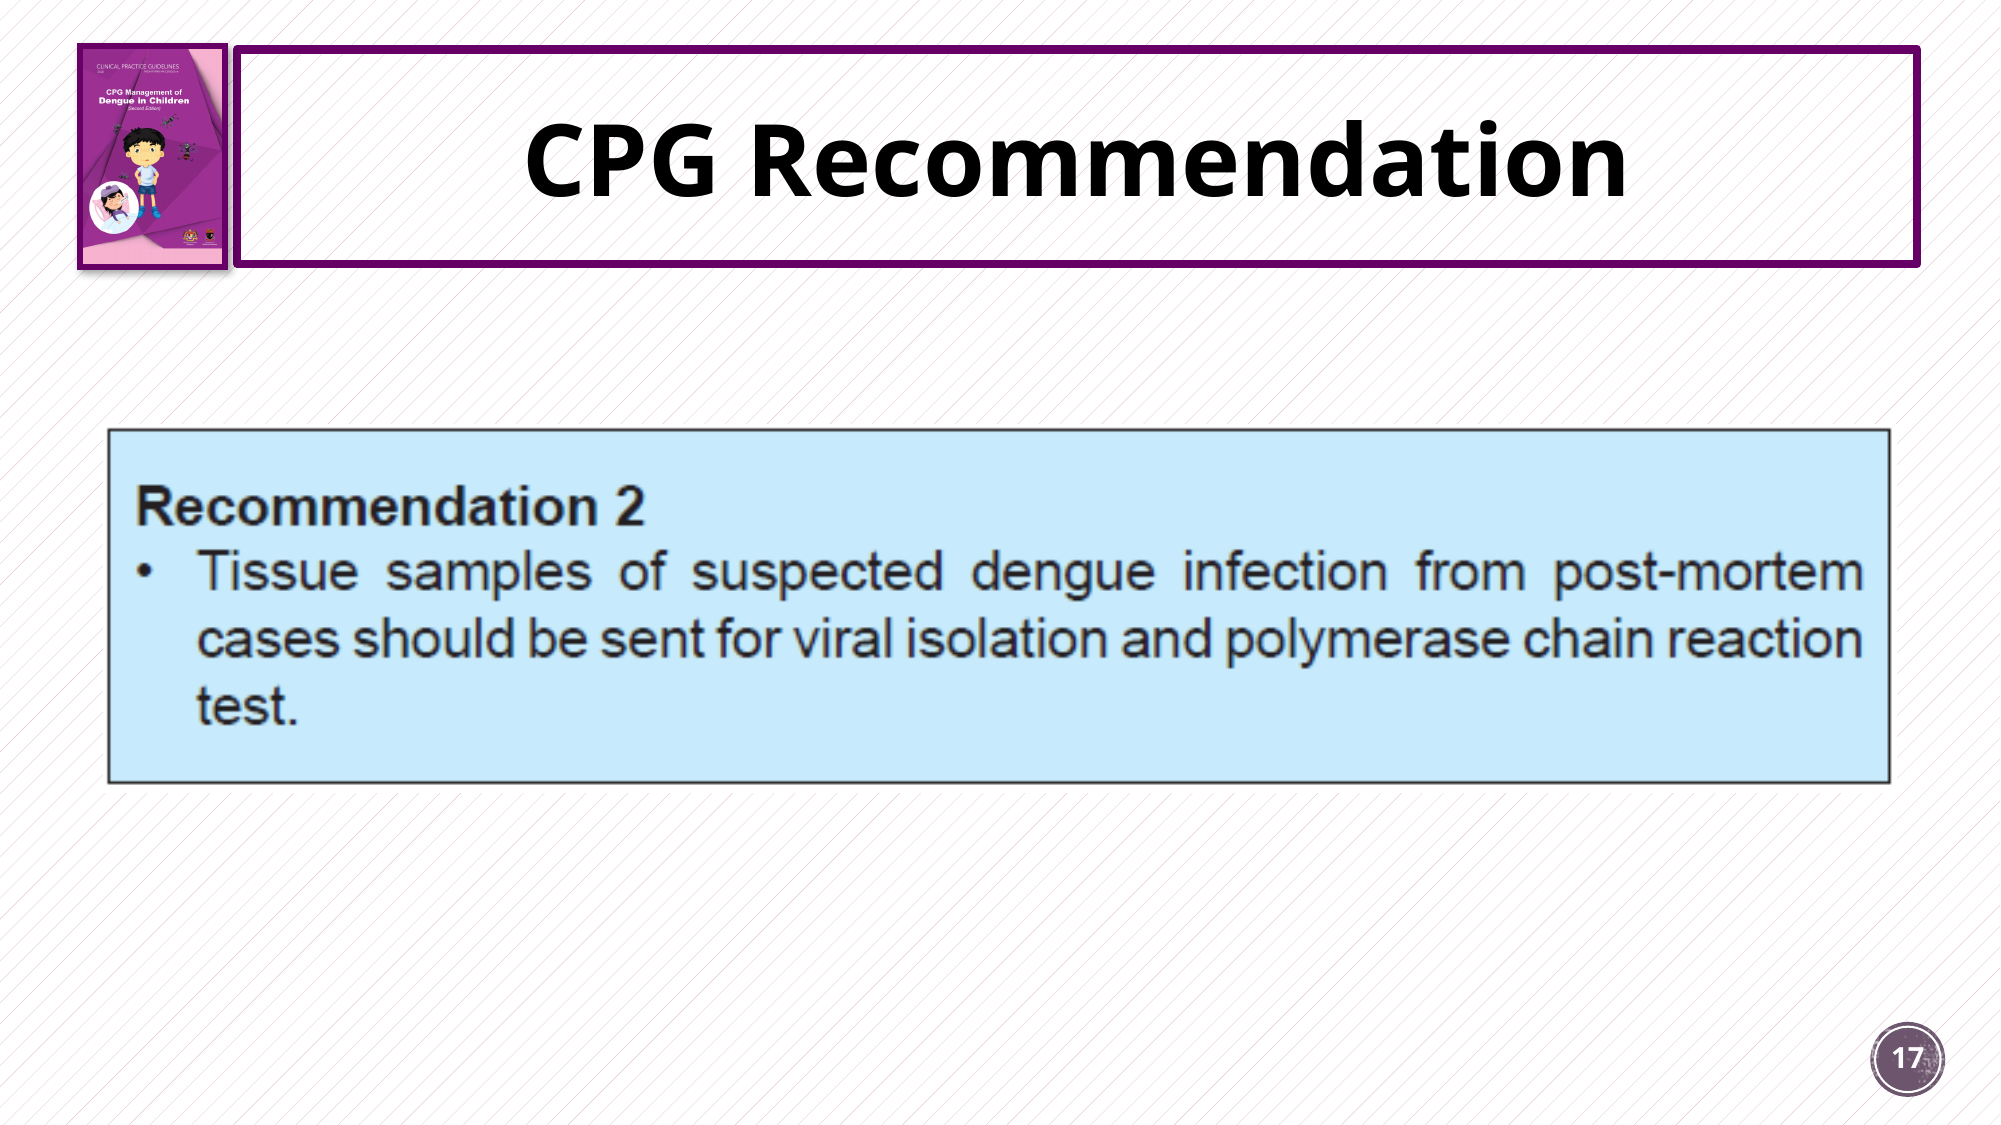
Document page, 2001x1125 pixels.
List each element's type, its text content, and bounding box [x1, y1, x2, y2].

picture [103, 425, 1897, 793]
slide_number 17 [1855, 1028, 1961, 1089]
text_box CPG Recommendation [237, 49, 1918, 264]
picture [83, 49, 222, 264]
